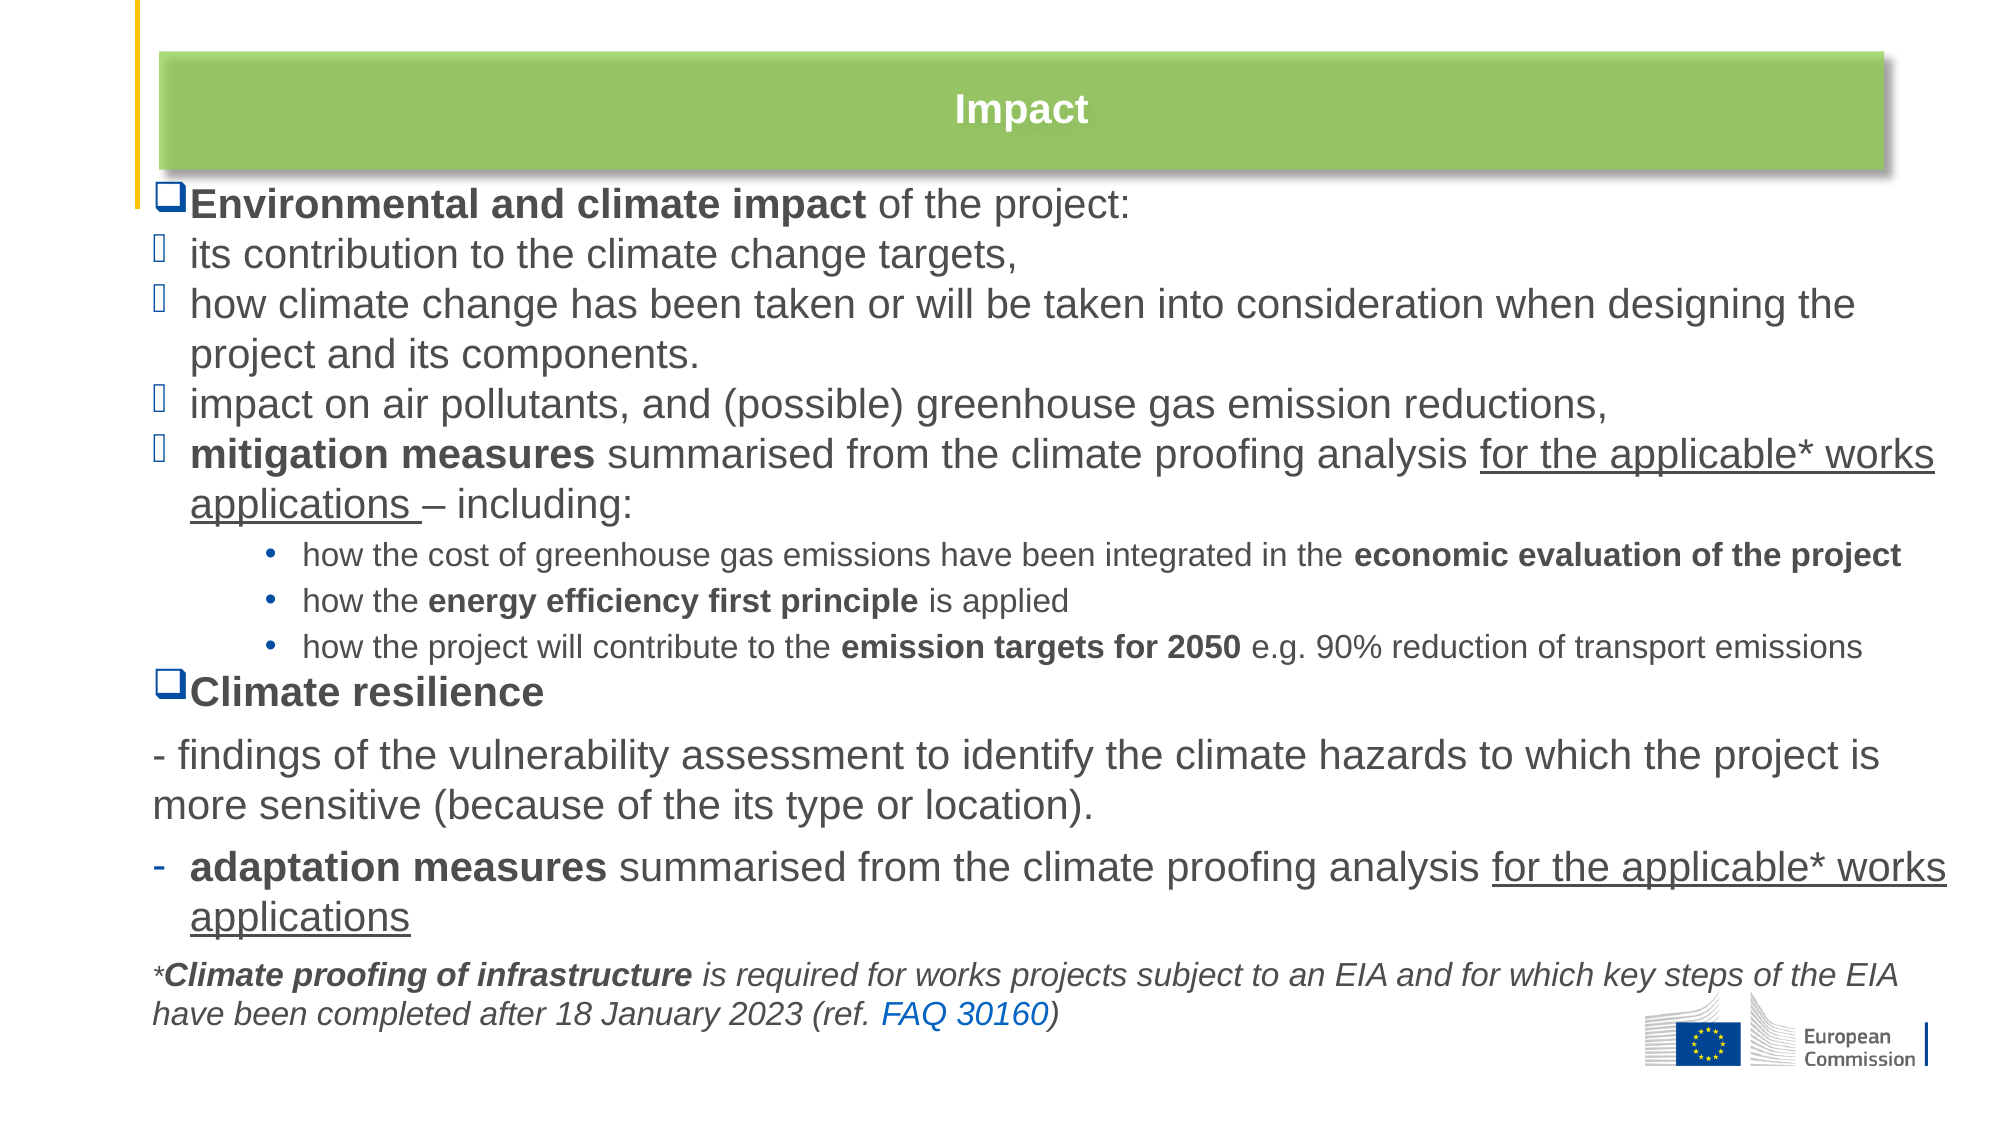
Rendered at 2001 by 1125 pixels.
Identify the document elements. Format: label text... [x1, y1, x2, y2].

title Impact [159, 51, 1885, 170]
list Environmental and climate impact of the project: its contribution to the climate change targets, how climate change has been taken or will be taken into consideration when designing the project and its components. impact on air pollutants, and (possible) greenhouse gas emission reductions, mitigation measures summarised from the climate proofing analysis for the applicable* works applications – including: how the cost of greenhouse gas emissions have been integrated in the economic evaluation of the project how the energy efficiency first principle is applied how the project will contribute to the emission targets for 2050 e.g. 90% reduction of transport emissions Climate resilience - findings of the vulnerability assessment to identify the climate hazards to which the project is more sensitive (because of the its type or location). adaptation measures summarised from the climate proofing analysis for the applicable* works applications *Climate proofing of infrastructure is required for works projects subject to an EIA and for which key steps of the EIA have been completed after 18 January 2023 (ref. FAQ 30160) [137, 169, 1980, 1125]
